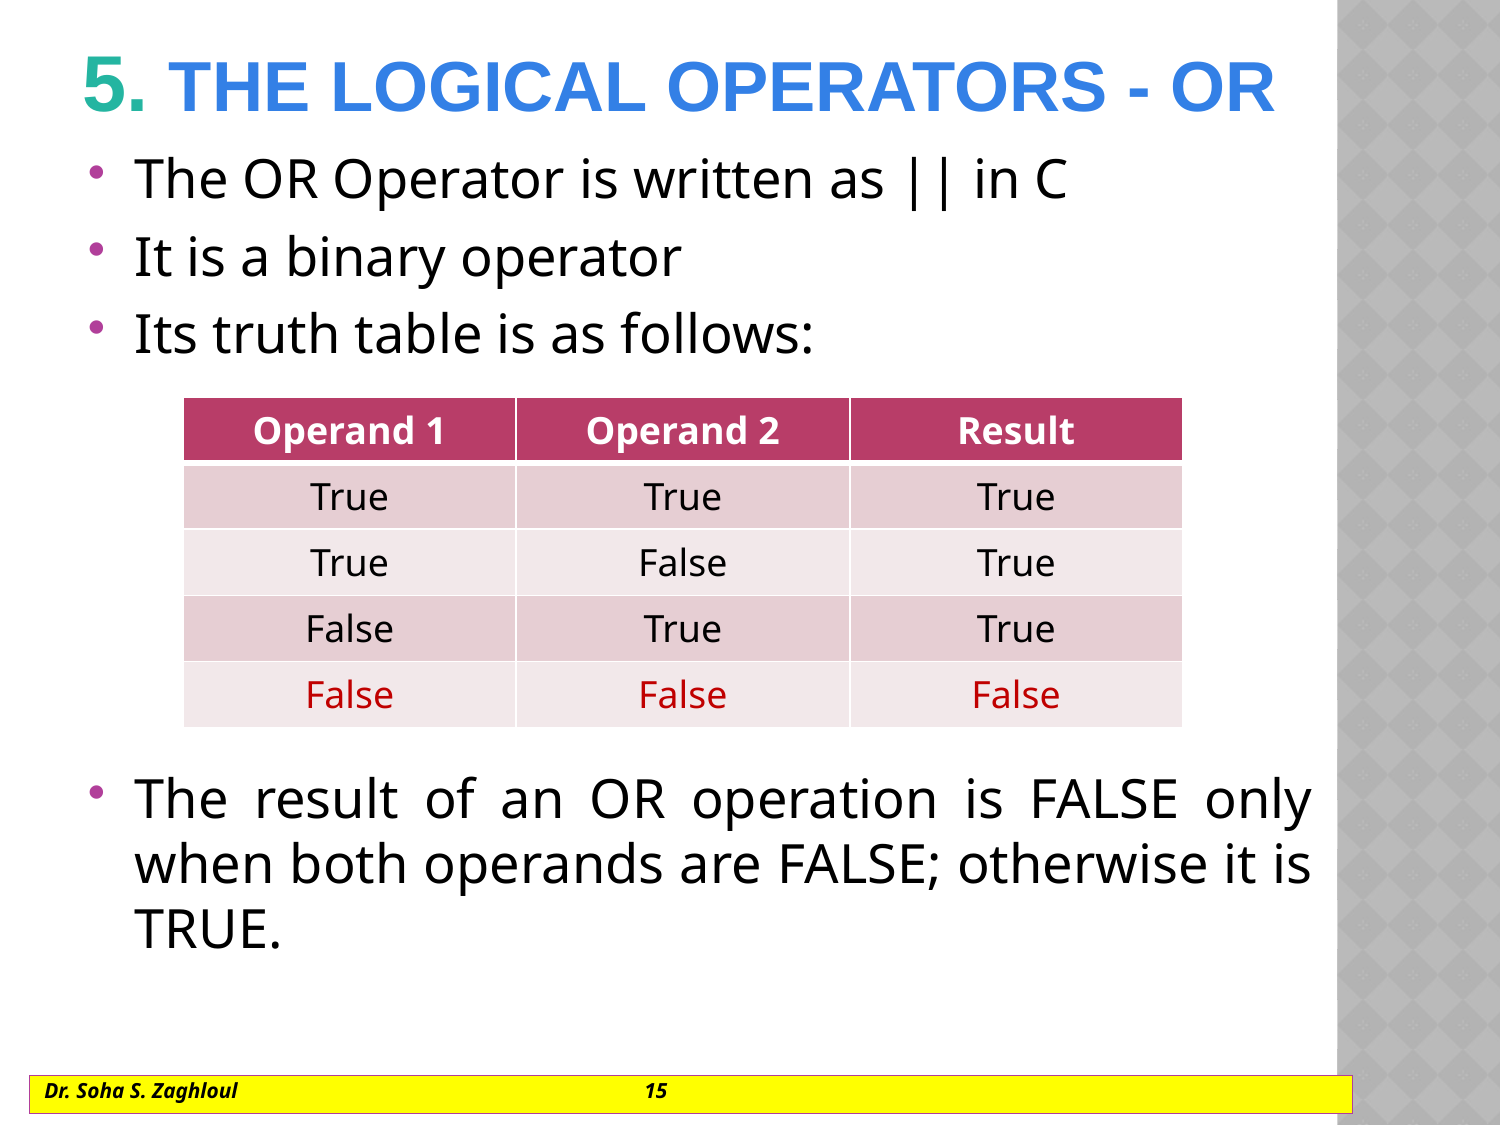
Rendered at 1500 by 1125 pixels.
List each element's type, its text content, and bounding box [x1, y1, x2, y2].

table_cell True [851, 596, 1182, 661]
table_cell True [184, 530, 515, 595]
title 5. The logical operators - OR [75, 30, 1341, 128]
list The OR Operator is written as || in C It is a binary operator Its truth table is as follows: The result of an OR operation is FALSE only when both operands are FALSE; otherwise it is TRUE. [75, 137, 1329, 1071]
table_cell True [851, 466, 1182, 528]
table_cell True [517, 466, 849, 528]
table_cell True [184, 466, 515, 528]
table_header Result [851, 398, 1182, 460]
table_header Operand 2 [517, 398, 849, 460]
table_cell False [851, 662, 1182, 727]
table_cell True [851, 530, 1182, 595]
table_cell True [517, 596, 849, 661]
table_header Operand 1 [184, 398, 515, 460]
text_box Dr. Soha S. Zaghloul 15 [29, 1075, 1353, 1114]
table_cell False [517, 530, 849, 595]
table_cell False [184, 596, 515, 661]
table_cell False [517, 662, 849, 727]
table_cell False [184, 662, 515, 727]
